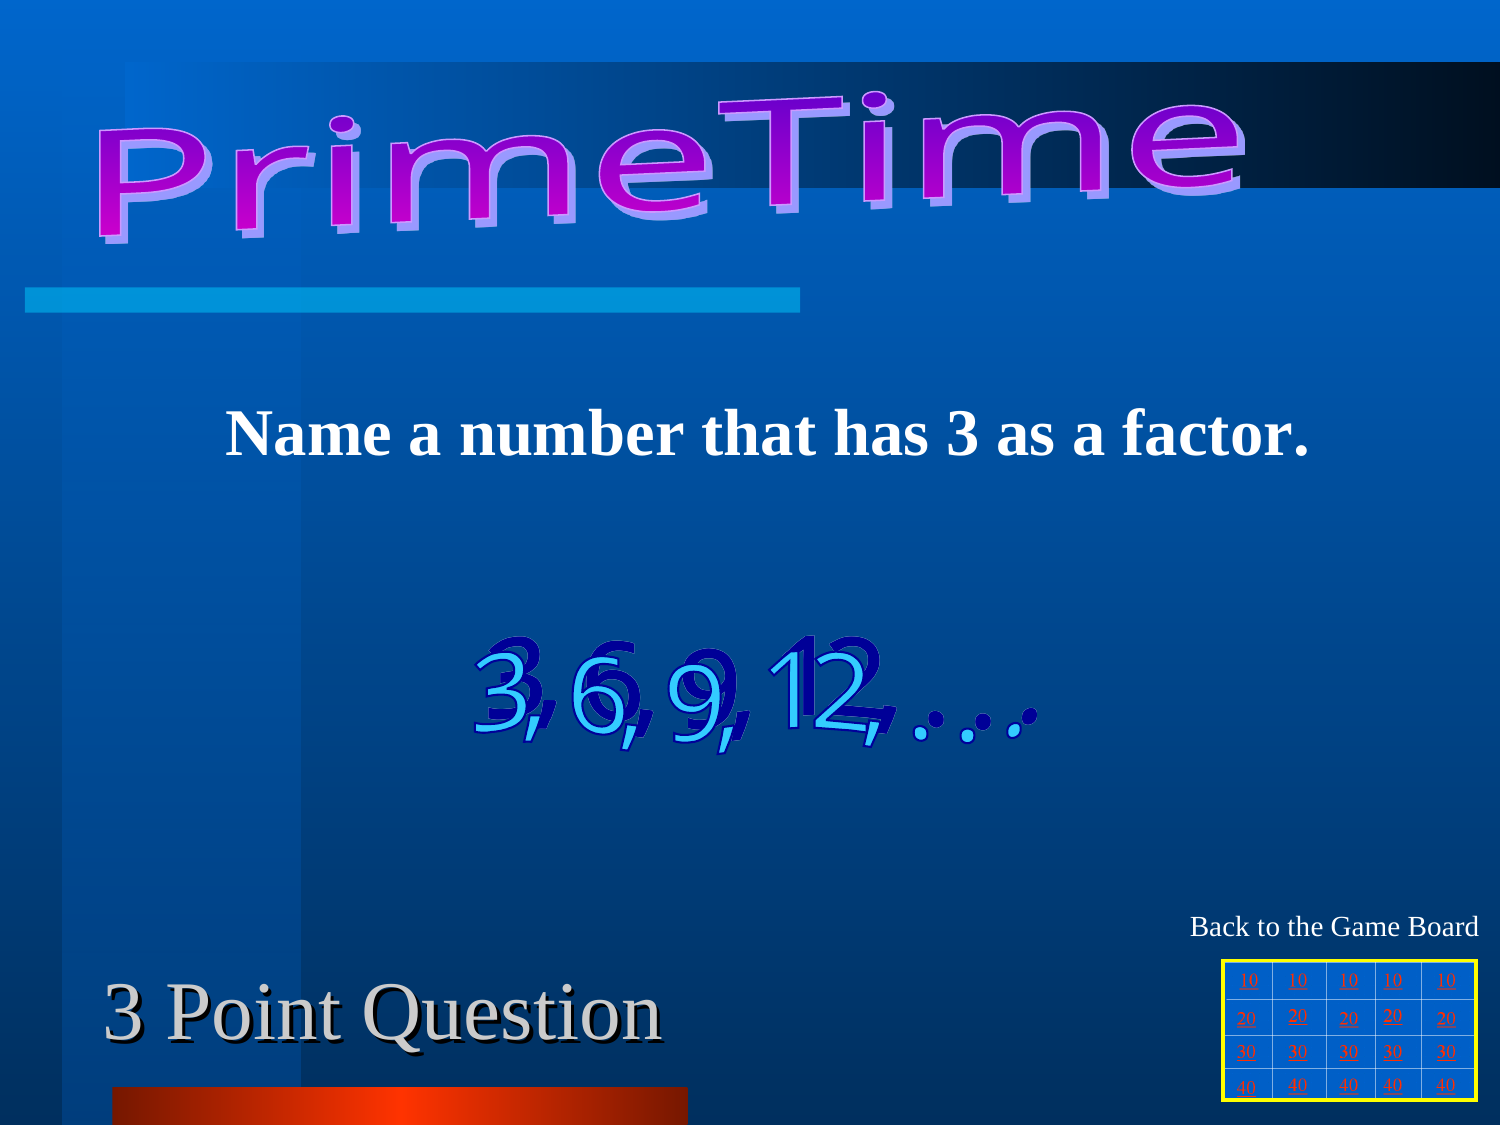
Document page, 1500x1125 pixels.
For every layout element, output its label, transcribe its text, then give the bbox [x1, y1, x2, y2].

list Name a number that has 3 as a factor. [112, 381, 1388, 744]
picture [1224, 962, 1475, 1098]
title 3 Point Question [87, 937, 750, 1075]
text_box Back to the Game Board [1175, 899, 1500, 951]
